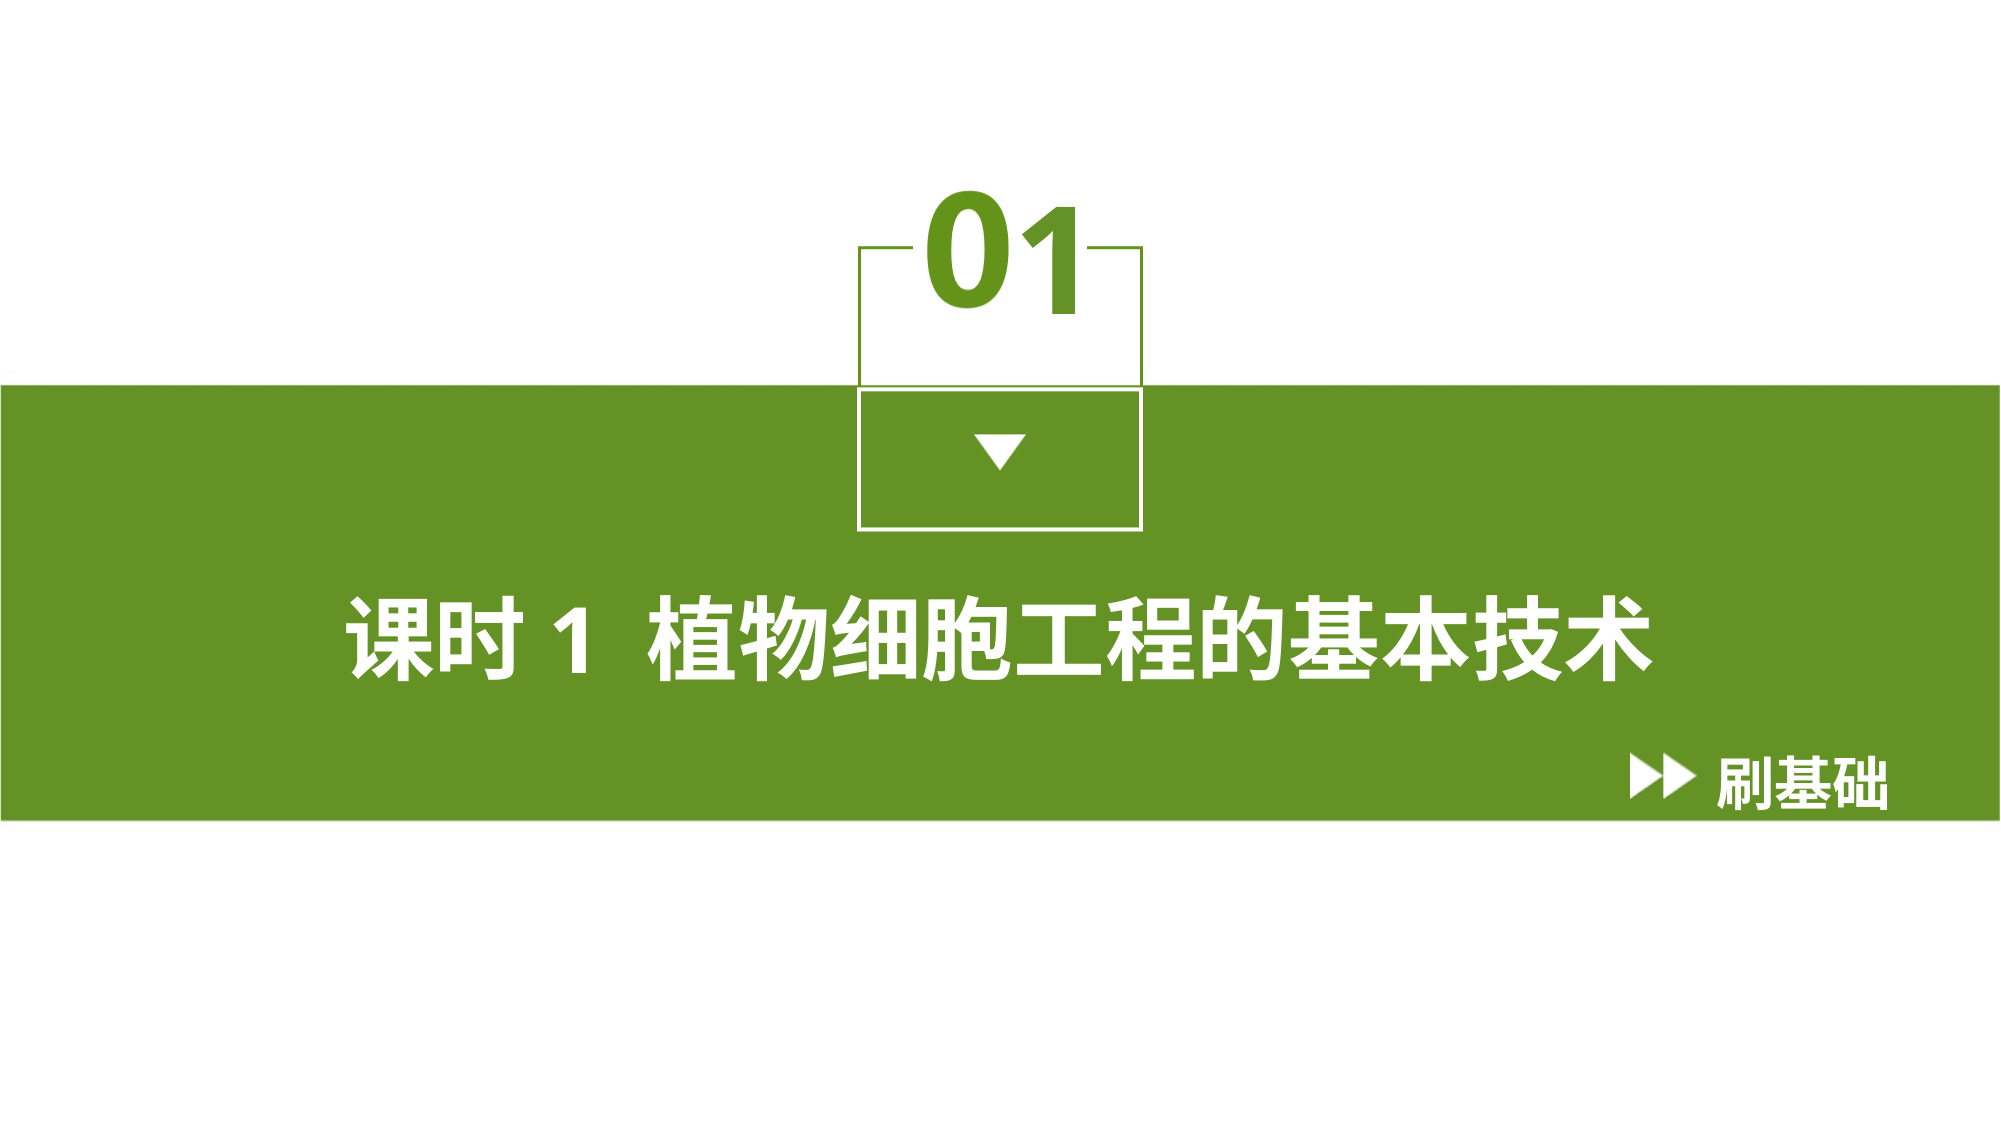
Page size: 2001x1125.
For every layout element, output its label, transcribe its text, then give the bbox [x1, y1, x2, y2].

text_box 1 [1013, 156, 1173, 353]
text_box 刷基础 [1715, 718, 1997, 812]
picture [0, 699, 2000, 1125]
picture [0, 0, 2000, 572]
text_box 课时1 植物细胞工程的基本技术 [0, 572, 2000, 699]
